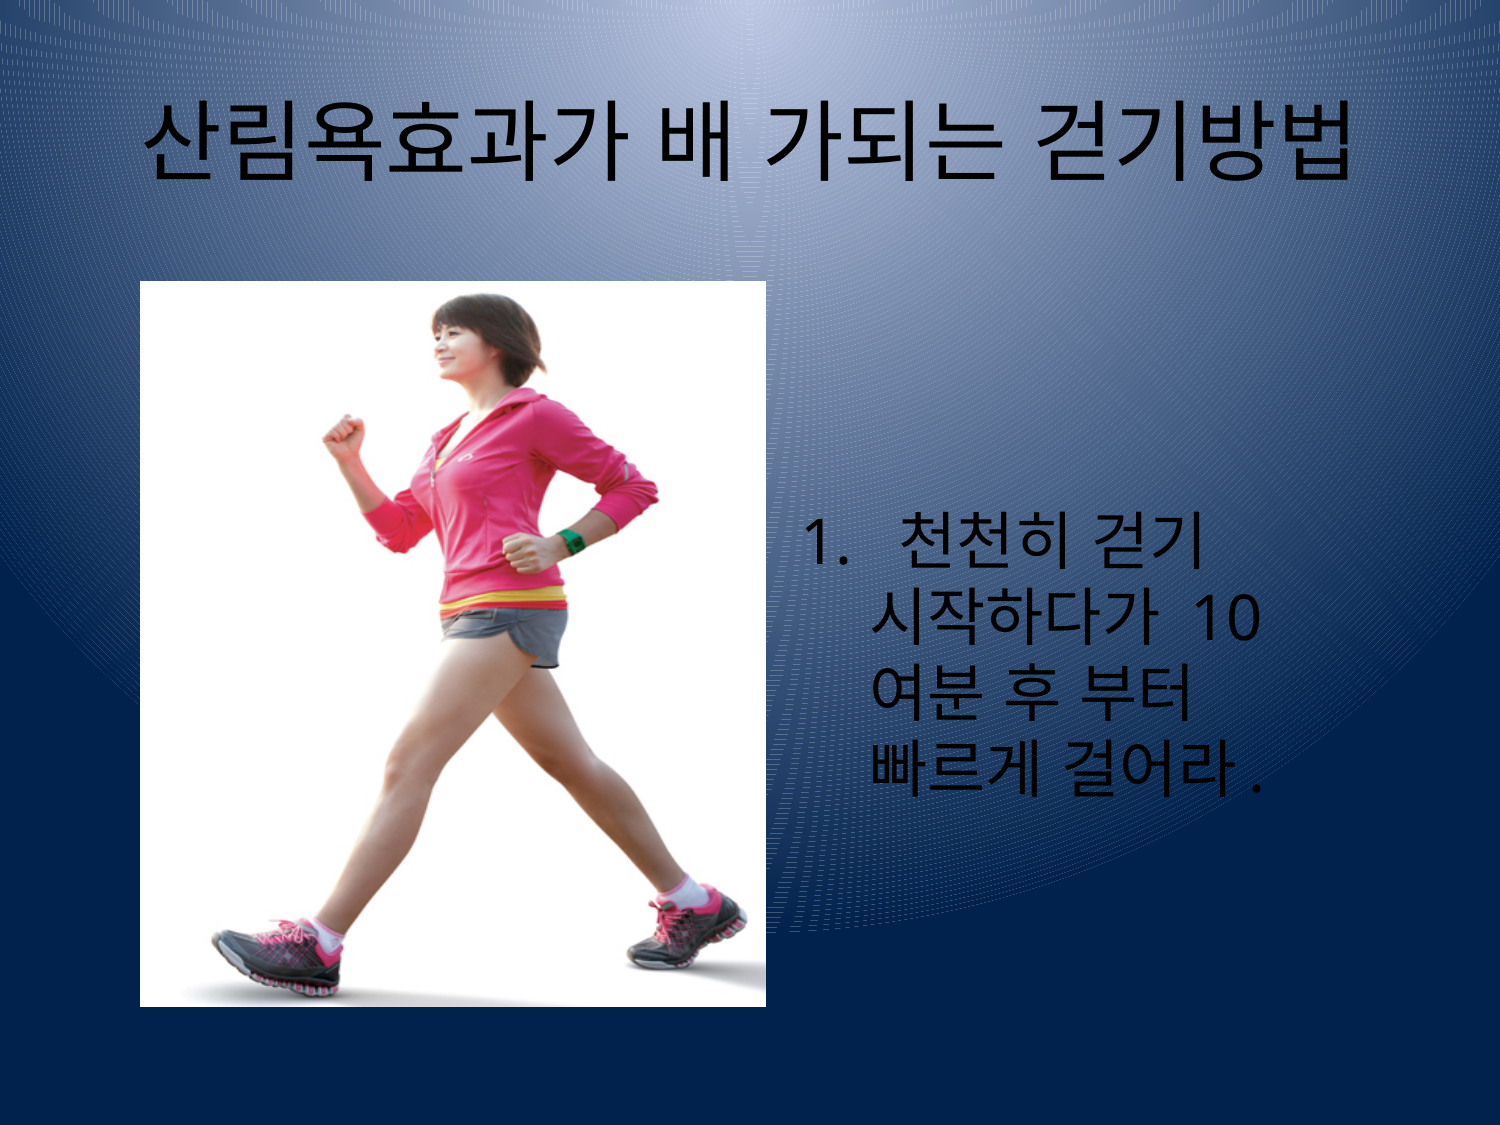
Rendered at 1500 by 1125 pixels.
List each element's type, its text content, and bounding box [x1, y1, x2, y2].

list 천천히 걷기 시작하다가 10여분 후 부터 빠르게 걸어라. [785, 349, 1403, 891]
title 산림욕효과가 배 가되는 걷기방법 [75, 45, 1425, 233]
picture [140, 280, 766, 1008]
